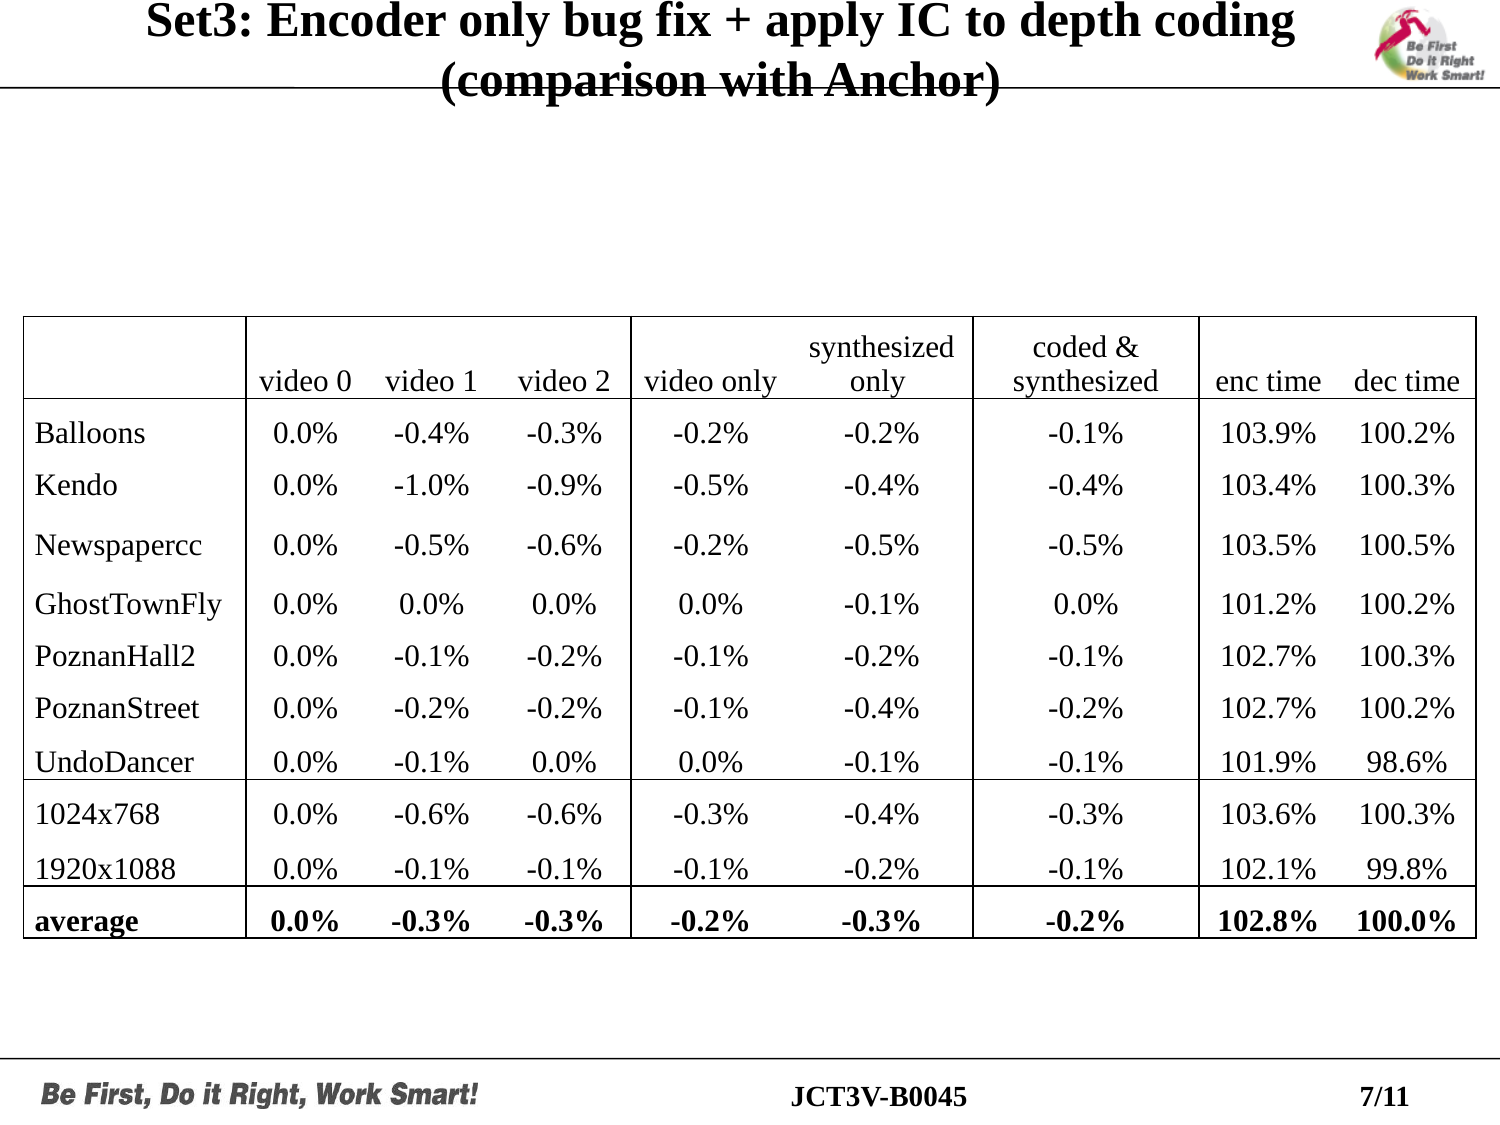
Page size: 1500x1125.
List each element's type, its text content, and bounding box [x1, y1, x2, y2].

table_cell 0.0% [247, 451, 365, 503]
table_cell average [24, 887, 245, 937]
table_cell -0.6% [365, 780, 498, 832]
table_cell -0.2% [498, 621, 630, 673]
table_cell -0.2% [791, 621, 972, 673]
slide_number 7/11 [1074, 1065, 1425, 1125]
table_cell -0.5% [632, 451, 791, 503]
table_header video 1 [365, 317, 498, 398]
table_cell -0.2% [632, 399, 791, 451]
text_box JCT3V-B0045 [632, 1065, 983, 1125]
table_cell 1920x1088 [24, 832, 245, 885]
table_cell -0.2% [498, 673, 630, 725]
table_cell -0.2% [365, 673, 498, 725]
table_cell -0.1% [632, 832, 791, 885]
table_cell 100.2% [1338, 562, 1475, 621]
table_cell -0.1% [365, 621, 498, 673]
table_cell PoznanHall2 [24, 621, 245, 673]
table_cell -0.5% [974, 503, 1198, 562]
table_cell -0.6% [498, 503, 630, 562]
table_cell 0.0% [247, 832, 365, 885]
table_cell 100.5% [1338, 503, 1475, 562]
table_cell 100.2% [1338, 673, 1475, 725]
table_cell Newspapercc [24, 503, 245, 562]
table_cell 0.0% [247, 780, 365, 832]
table_cell -0.2% [791, 399, 972, 451]
table_cell Balloons [24, 399, 245, 451]
table_cell 0.0% [974, 562, 1198, 621]
table_cell -0.2% [974, 673, 1198, 725]
table_cell -0.5% [365, 503, 498, 562]
table_cell 0.0% [498, 562, 630, 621]
table_cell 103.9% [1200, 399, 1338, 451]
table_cell 0.0% [247, 503, 365, 562]
table_cell 102.7% [1200, 621, 1338, 673]
table_cell -0.1% [365, 725, 498, 779]
table_cell 0.0% [247, 887, 365, 937]
table_cell 0.0% [247, 725, 365, 779]
table_cell -0.3% [974, 780, 1198, 832]
table_cell -0.3% [365, 887, 498, 937]
table_cell 102.1% [1200, 832, 1338, 885]
table_cell 100.2% [1338, 399, 1475, 451]
table_header dec time [1338, 317, 1475, 398]
table_cell 101.2% [1200, 562, 1338, 621]
table_cell -0.1% [632, 673, 791, 725]
table_cell -0.1% [974, 621, 1198, 673]
table_cell -1.0% [365, 451, 498, 503]
table_header video only [632, 317, 791, 398]
table_cell -0.4% [974, 451, 1198, 503]
table_cell -0.6% [498, 780, 630, 832]
table_cell -0.3% [632, 780, 791, 832]
table_cell 103.6% [1200, 780, 1338, 832]
table_cell GhostTownFly [24, 562, 245, 621]
table_cell -0.1% [791, 725, 972, 779]
table_cell 103.4% [1200, 451, 1338, 503]
table_cell -0.4% [791, 673, 972, 725]
table_cell -0.1% [974, 399, 1198, 451]
table_header video 0 [247, 317, 365, 398]
table_cell -0.2% [974, 887, 1198, 937]
table_cell 103.5% [1200, 503, 1338, 562]
table_cell UndoDancer [24, 725, 245, 779]
table_header enc time [1200, 317, 1338, 398]
table_cell -0.3% [791, 887, 972, 937]
picture [41, 1082, 478, 1109]
table_cell -0.3% [498, 399, 630, 451]
table_cell -0.2% [632, 503, 791, 562]
table_cell 0.0% [247, 673, 365, 725]
table_cell 0.0% [365, 562, 498, 621]
table_cell 98.6% [1338, 725, 1475, 779]
table_cell 0.0% [247, 399, 365, 451]
table_header video 2 [498, 317, 630, 398]
table_header [24, 317, 245, 398]
table_cell 102.7% [1200, 673, 1338, 725]
picture [1442, 5, 1489, 83]
table_cell -0.5% [791, 503, 972, 562]
table_cell -0.2% [791, 832, 972, 885]
title Set3: Encoder only bug fix + apply IC to depth coding (comparison with Anchor) [0, 0, 1442, 141]
table_cell 100.3% [1338, 451, 1475, 503]
table_cell -0.1% [791, 562, 972, 621]
table_cell 1024x768 [24, 780, 245, 832]
table_cell 102.8% [1200, 887, 1338, 937]
table_cell -0.1% [365, 832, 498, 885]
table_cell -0.1% [632, 621, 791, 673]
table_cell 100.0% [1338, 887, 1475, 937]
table_cell 0.0% [632, 725, 791, 779]
table_cell 100.3% [1338, 621, 1475, 673]
table_cell 0.0% [632, 562, 791, 621]
table_cell 0.0% [498, 725, 630, 779]
table_cell PoznanStreet [24, 673, 245, 725]
table_cell -0.9% [498, 451, 630, 503]
table_cell 101.9% [1200, 725, 1338, 779]
table_cell 99.8% [1338, 832, 1475, 885]
table_header synthesized only [791, 317, 972, 398]
table_header coded & synthesized [974, 317, 1198, 398]
table_cell -0.2% [632, 887, 791, 937]
table_cell 0.0% [247, 621, 365, 673]
table_cell -0.4% [791, 451, 972, 503]
table_cell -0.3% [498, 887, 630, 937]
table_cell -0.1% [974, 832, 1198, 885]
table_cell -0.1% [498, 832, 630, 885]
table_cell 100.3% [1338, 780, 1475, 832]
table_cell Kendo [24, 451, 245, 503]
table_cell -0.1% [974, 725, 1198, 779]
table_cell -0.4% [365, 399, 498, 451]
table_cell 0.0% [247, 562, 365, 621]
table_cell -0.4% [791, 780, 972, 832]
